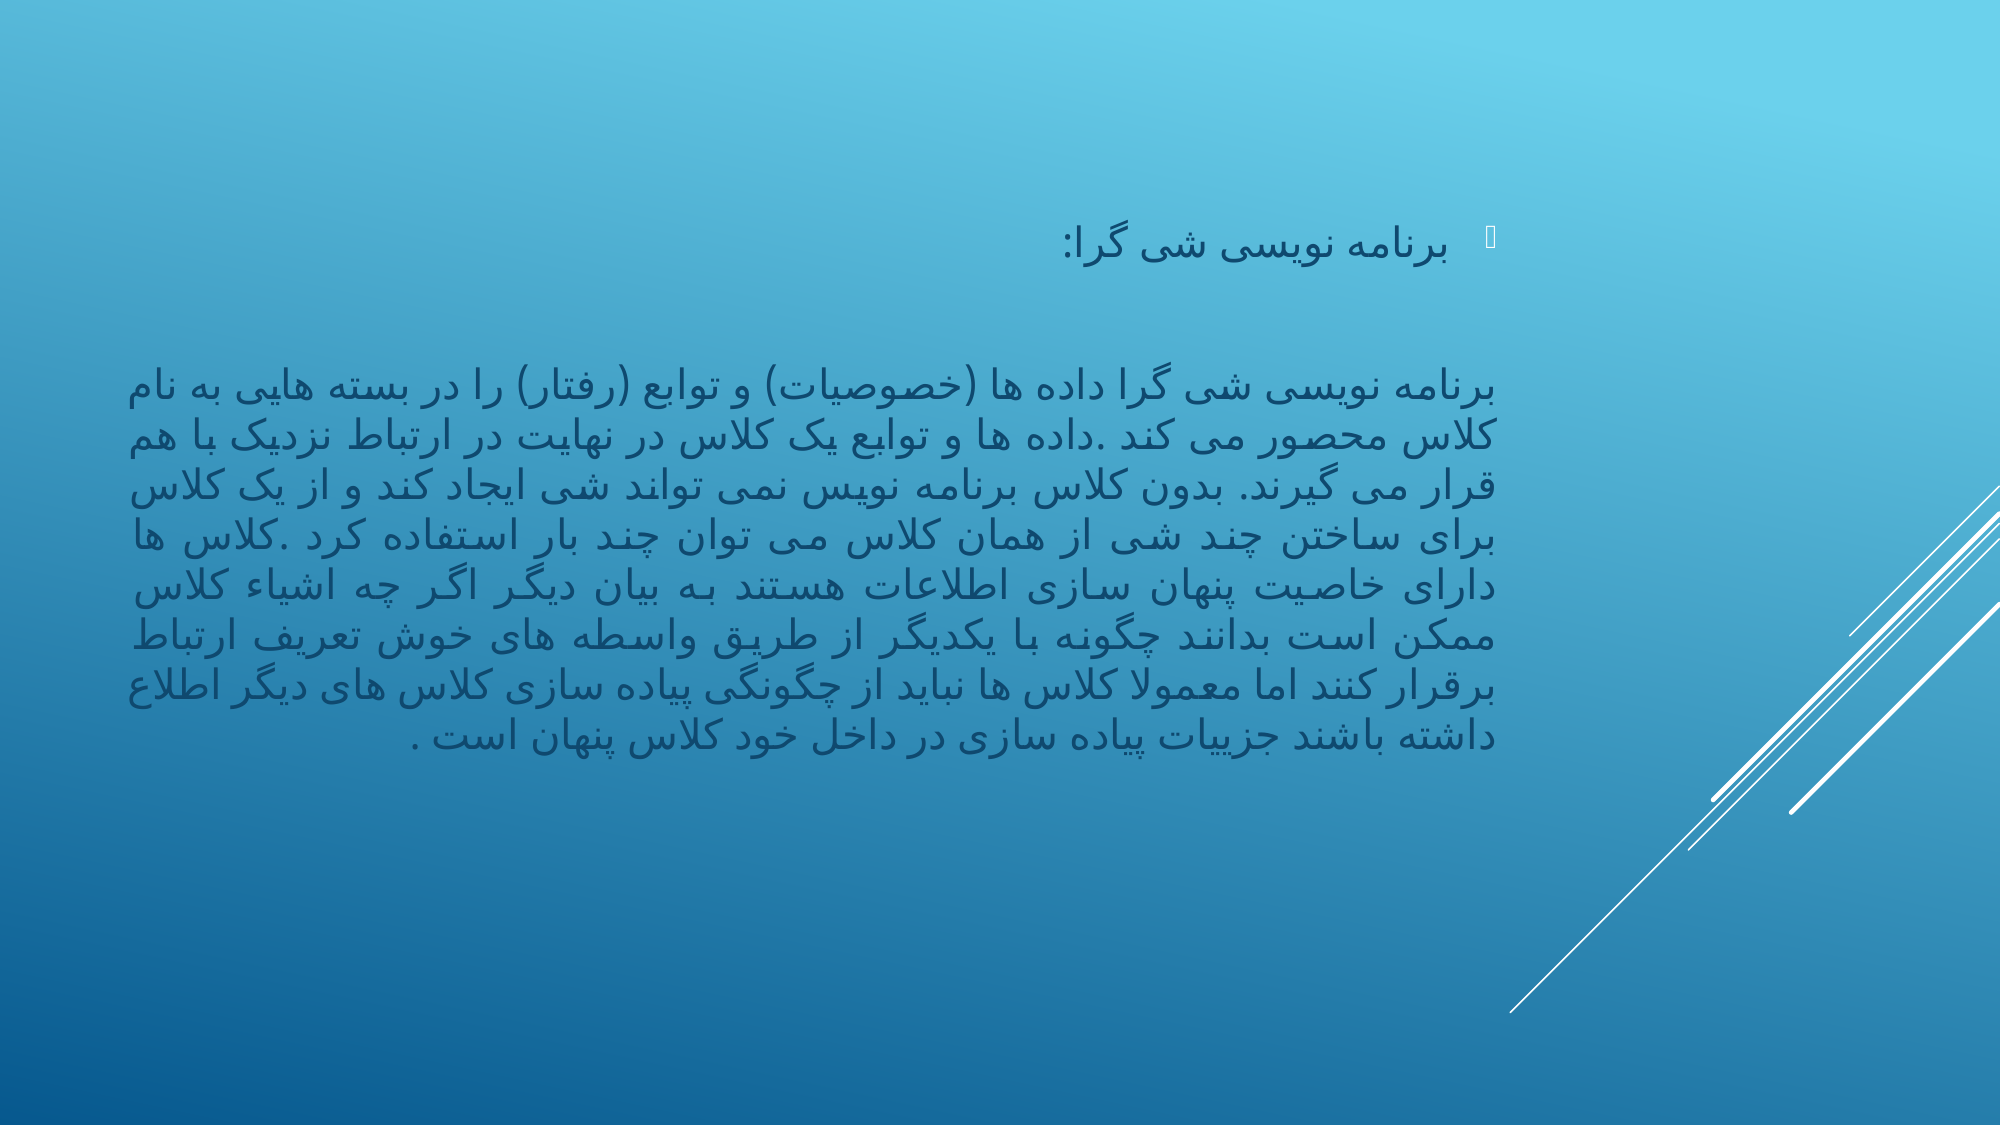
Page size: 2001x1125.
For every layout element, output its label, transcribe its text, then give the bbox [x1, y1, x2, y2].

list برنامه نویسی شی گرا: برنامه نویسی شی گرا داده ها (خصوصیات) و توابع (رفتار) را در بسته هایی به نام کلاس محصور می کند .داده ها و توابع یک کلاس در نهایت در ارتباط نزدیک با هم قرار می گیرند. بدون کلاس برنامه نویس نمی تواند شی ایجاد کند و از یک کلاس برای ساختن چند شی از همان کلاس می توان چند بار استفاده کرد .کلاس ها دارای خاصیت پنهان سازی اطلاعات هستند به بیان دیگر اگر چه اشیاء کلاس ممکن است بدانند چگونه با یکدیگر از طریق واسطه های خوش تعریف ارتباط برقرار کنند اما معمولا کلاس ها نباید از چگونگی پیاده سازی کلاس های دیگر اطلاع داشته باشند جزییات پیاده سازی در داخل خود کلاس پنهان است . [112, 112, 1513, 932]
